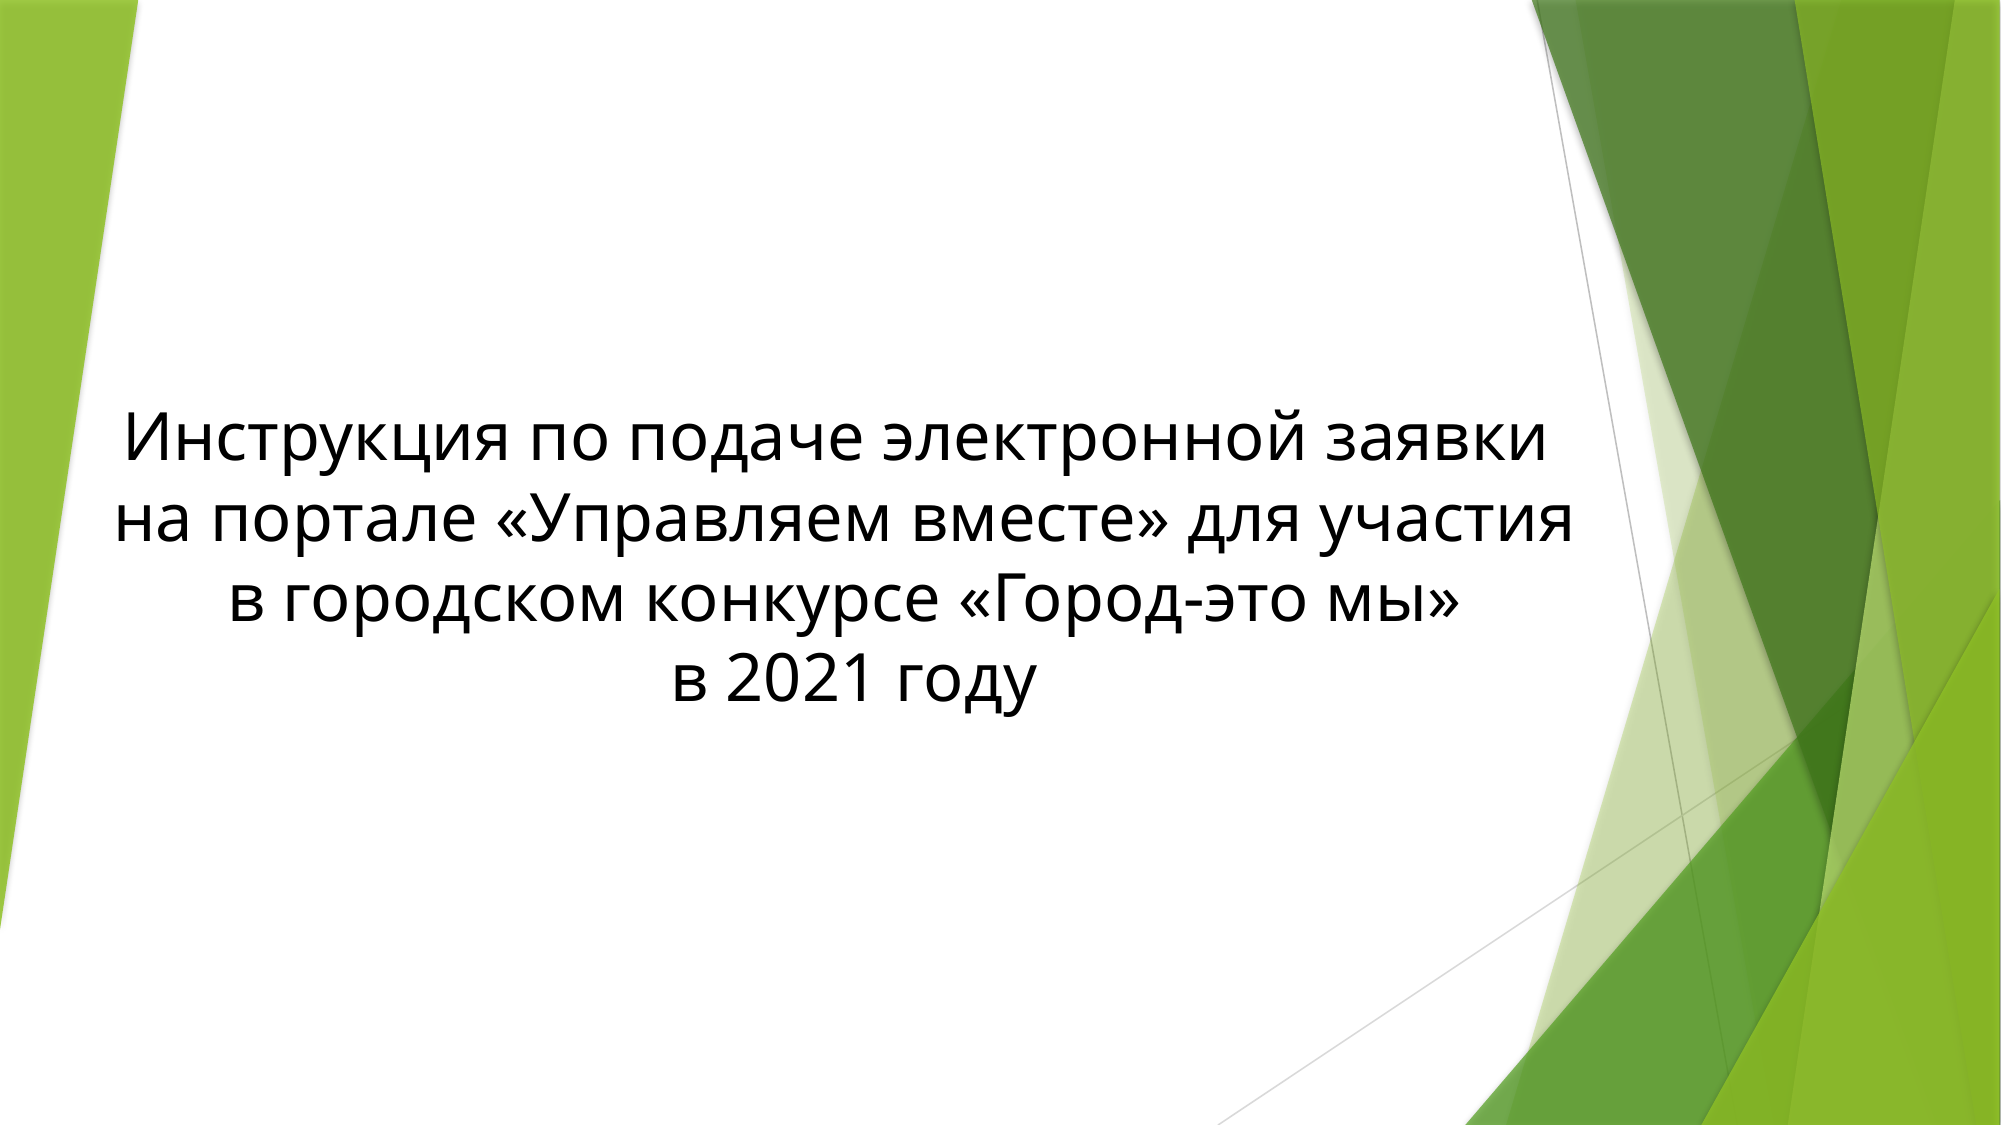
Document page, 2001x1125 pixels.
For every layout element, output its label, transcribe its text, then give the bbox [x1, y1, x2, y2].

title Инструкция по подаче электронной заявки на портале «Управляем вместе» для участия в городском конкурсе «Город-это мы» в 2021 году [95, 330, 1595, 723]
